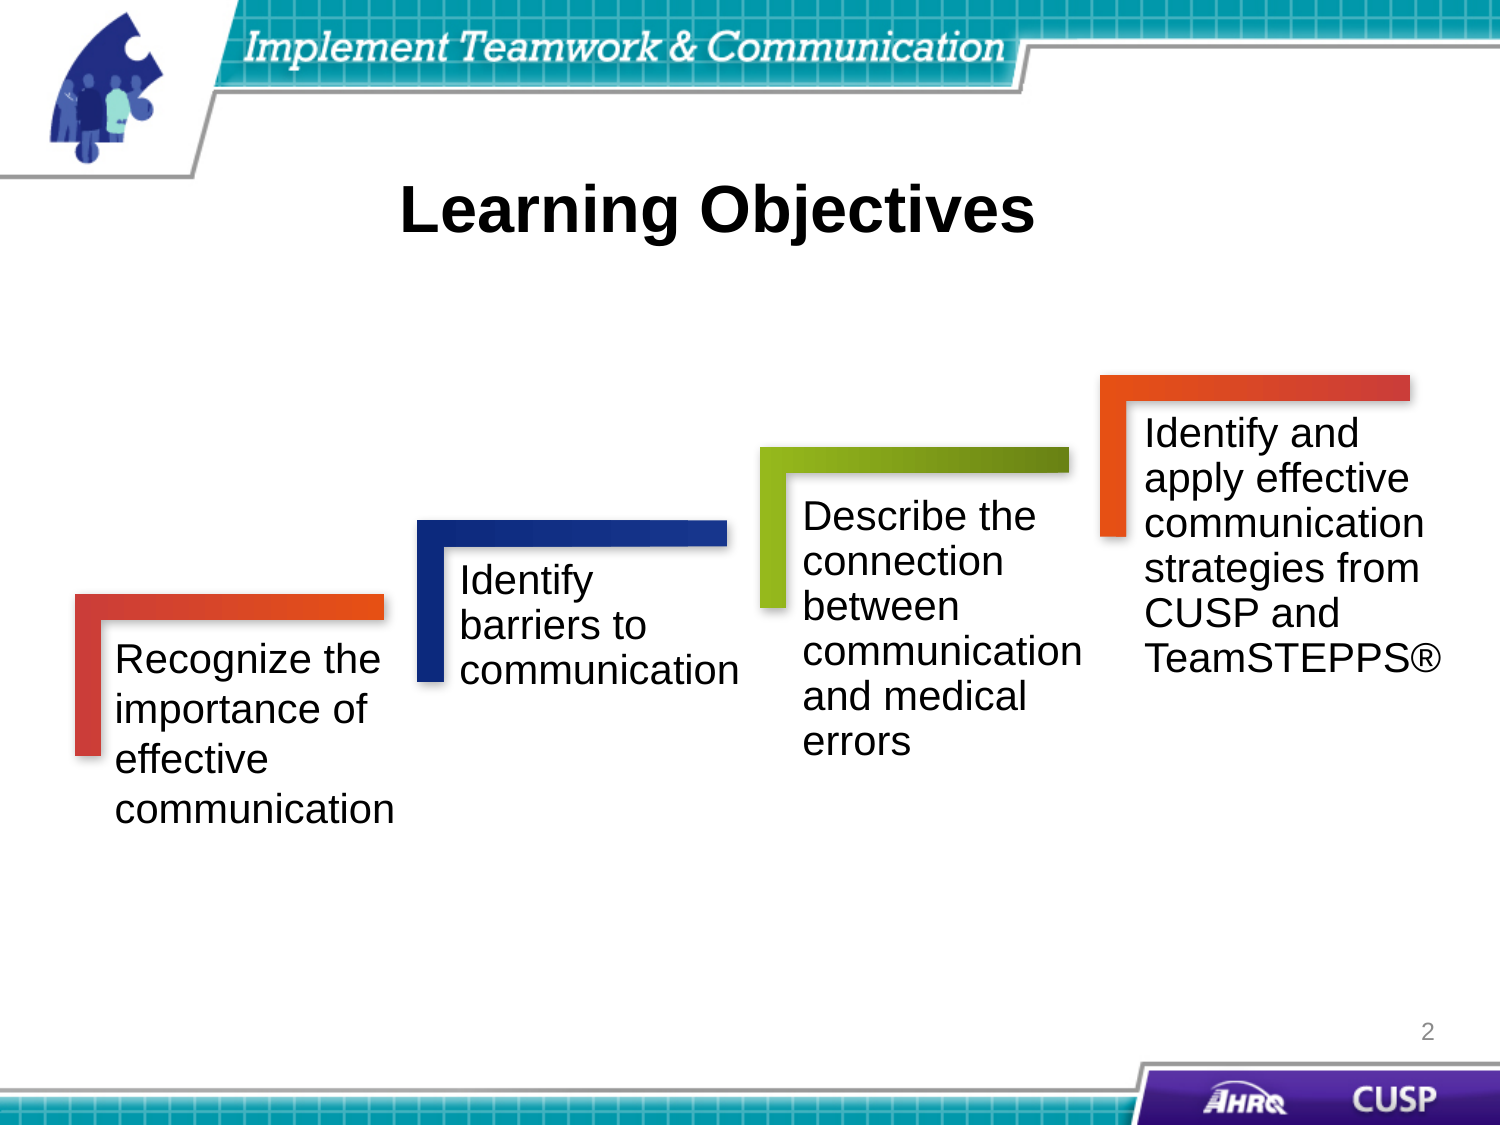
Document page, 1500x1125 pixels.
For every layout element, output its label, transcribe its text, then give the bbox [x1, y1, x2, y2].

picture [0, 0, 1500, 1125]
title Learning Objectives [99, 112, 1451, 301]
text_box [74, 374, 1463, 1013]
slide_number 2 [1100, 1022, 1450, 1060]
